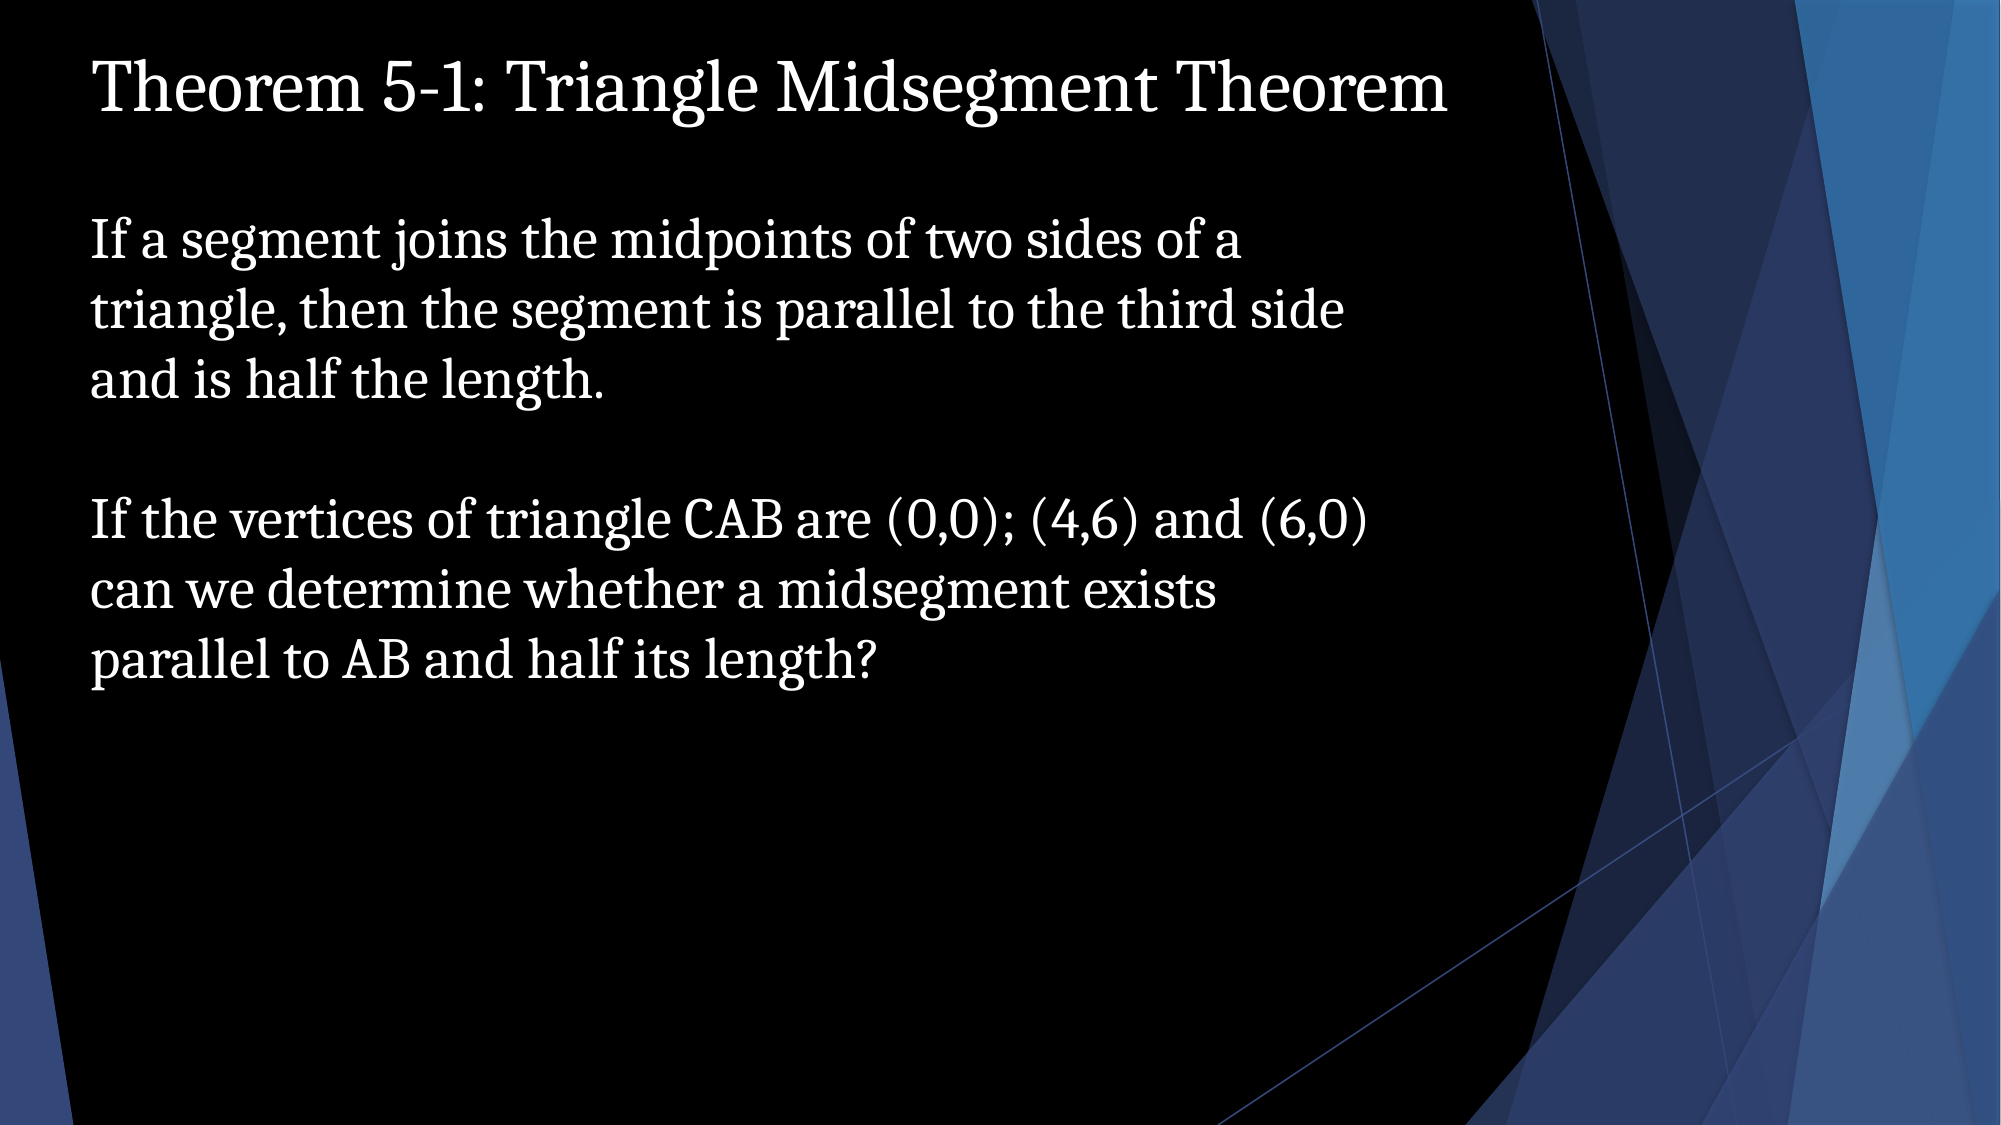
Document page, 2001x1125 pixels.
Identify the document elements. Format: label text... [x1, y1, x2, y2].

text_box If a segment joins the midpoints of two sides of a triangle, then the segment is parallel to the third side and is half the length. If the vertices of triangle CAB are (0,0); (4,6) and (6,0) can we determine whether a midsegment exists parallel to AB and half its length? [76, 192, 1399, 698]
title Theorem 5-1: Triangle Midsegment Theorem [76, 29, 1596, 246]
